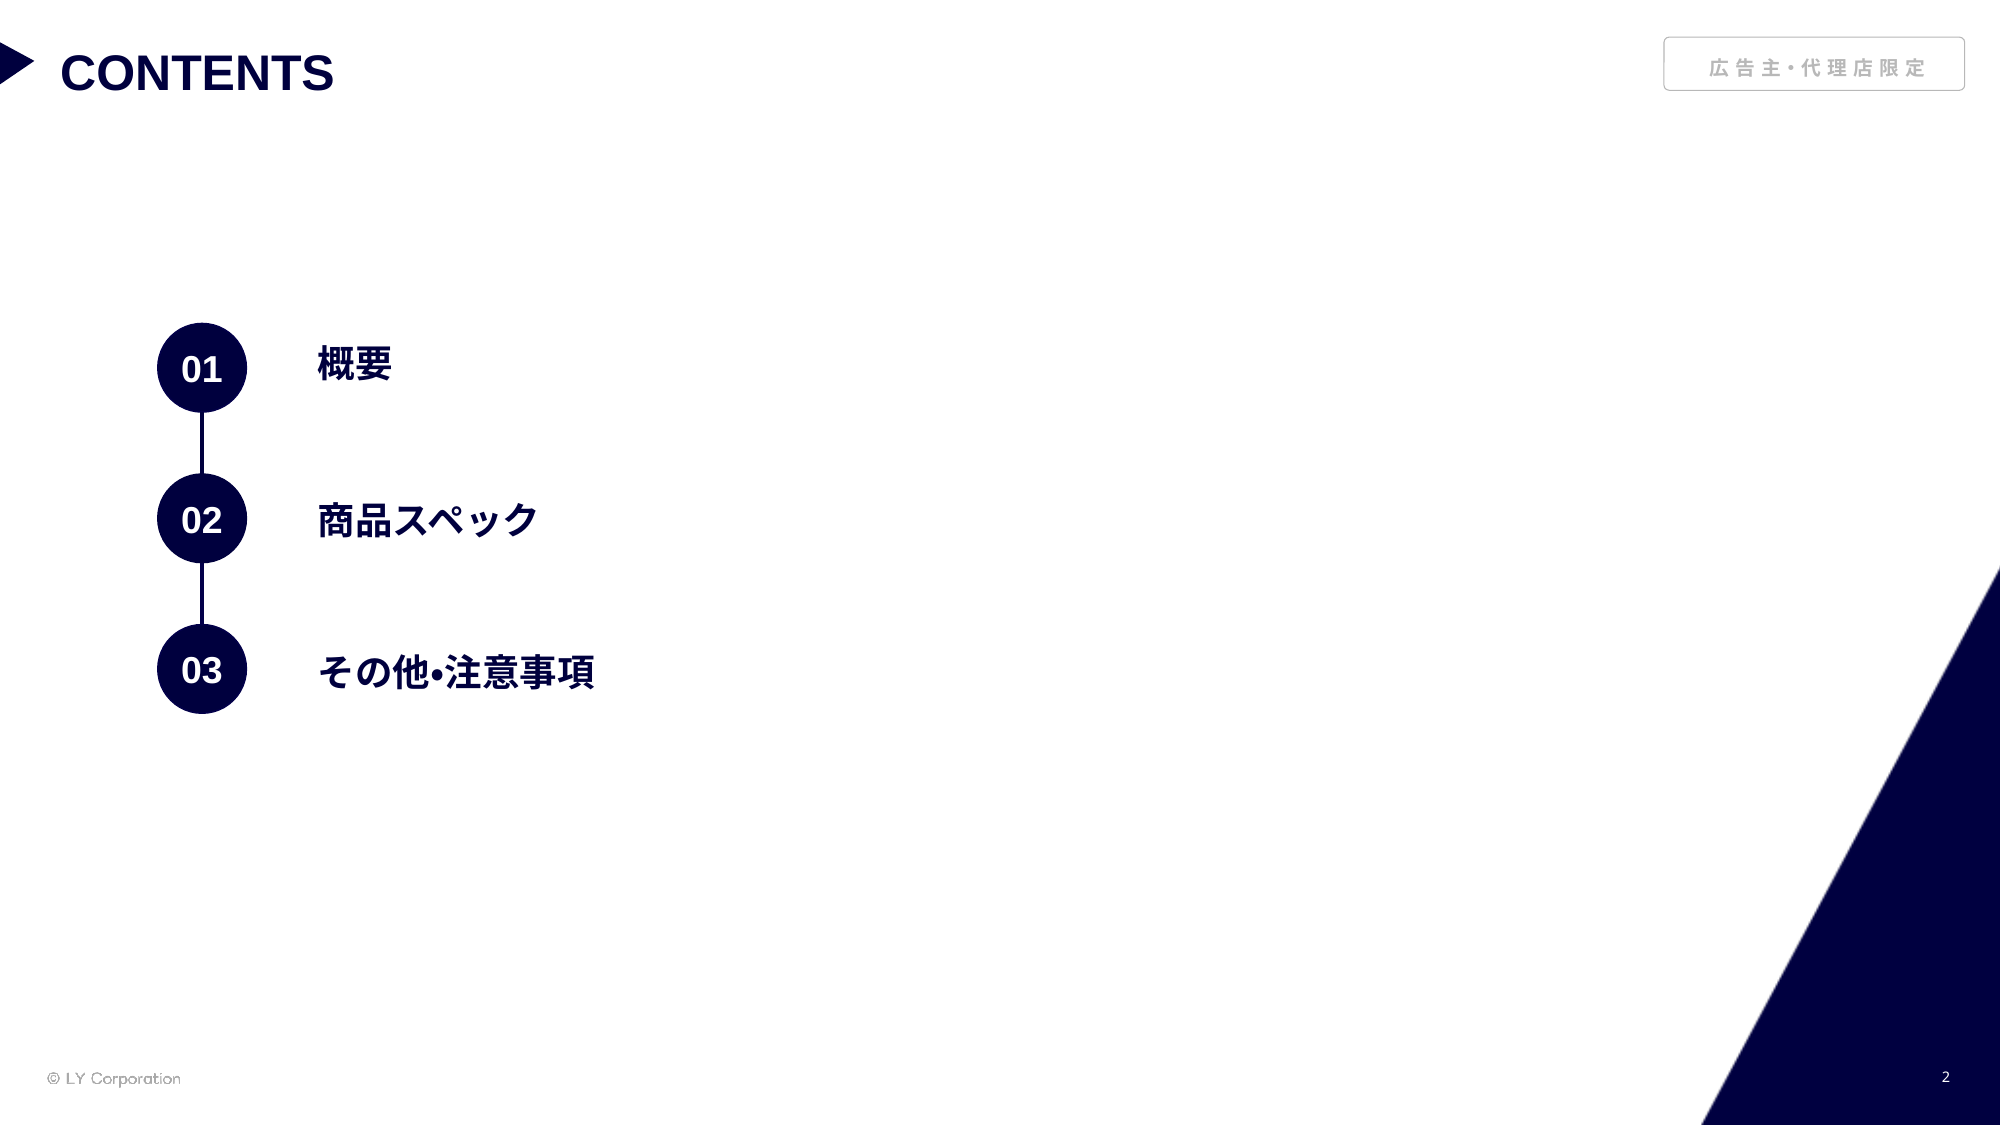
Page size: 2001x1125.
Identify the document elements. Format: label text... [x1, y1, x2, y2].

picture [34, 1058, 193, 1101]
list 概要 [303, 338, 1192, 398]
list その他・注意事項 [303, 646, 1192, 706]
list 商品スペック [303, 494, 1192, 554]
